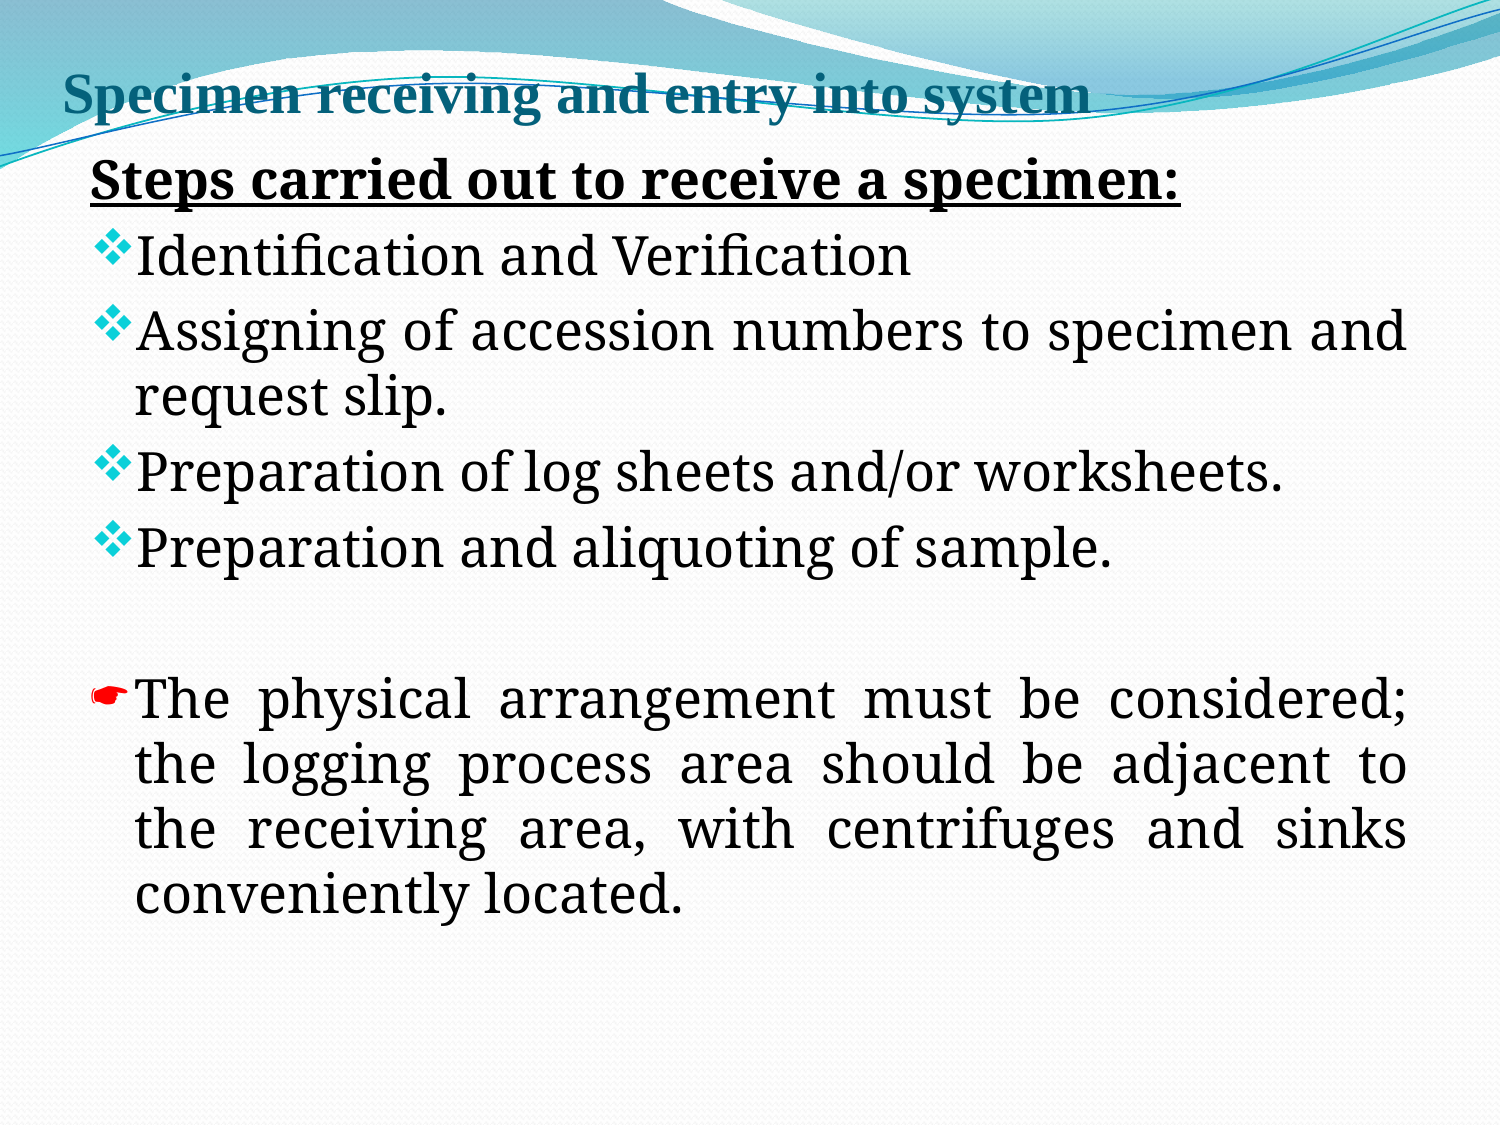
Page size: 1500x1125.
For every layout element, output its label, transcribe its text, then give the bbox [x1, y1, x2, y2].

title Specimen receiving and entry into system [62, 37, 1113, 126]
list Steps carried out to receive a specimen: Identification and Verification Assigning of accession numbers to specimen and request slip. Preparation of log sheets and/or worksheets. Preparation and aliquoting of sample. The physical arrangement must be considered; the logging process area should be adjacent to the receiving area, with centrifuges and sinks conveniently located. [74, 137, 1426, 1033]
